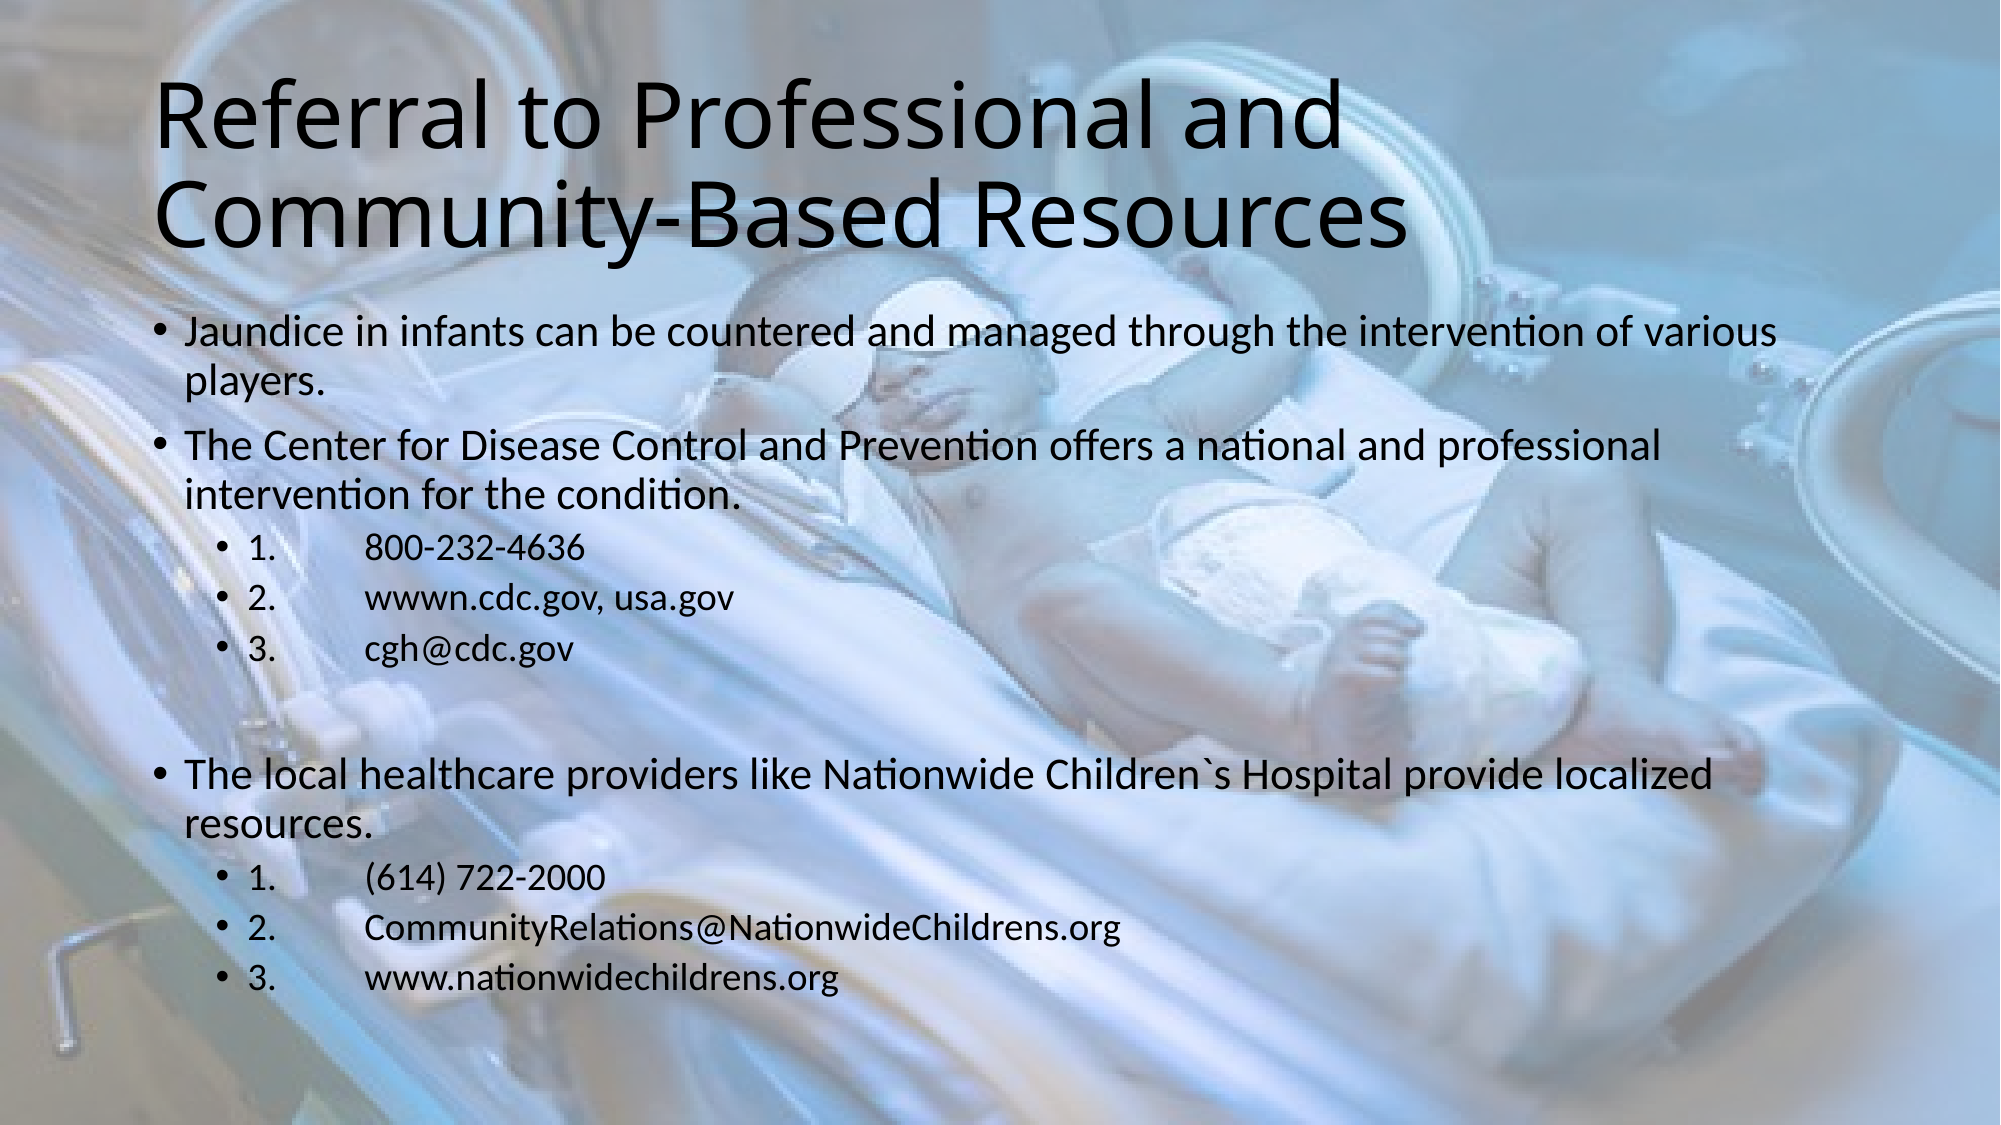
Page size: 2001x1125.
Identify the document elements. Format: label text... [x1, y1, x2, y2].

list Jaundice in infants can be countered and managed through the intervention of various players. The Center for Disease Control and Prevention offers a national and professional intervention for the condition. 1. 800-232-4636 2. wwwn.cdc.gov, usa.gov 3. cgh@cdc.gov The local healthcare providers like Nationwide Children`s Hospital provide localized resources. 1. (614) 722-2000 2. CommunityRelations@NationwideChildrens.org 3. www.nationwidechildrens.org [137, 299, 1863, 1014]
title Referral to Professional and Community‐Based Resources [137, 59, 1863, 278]
